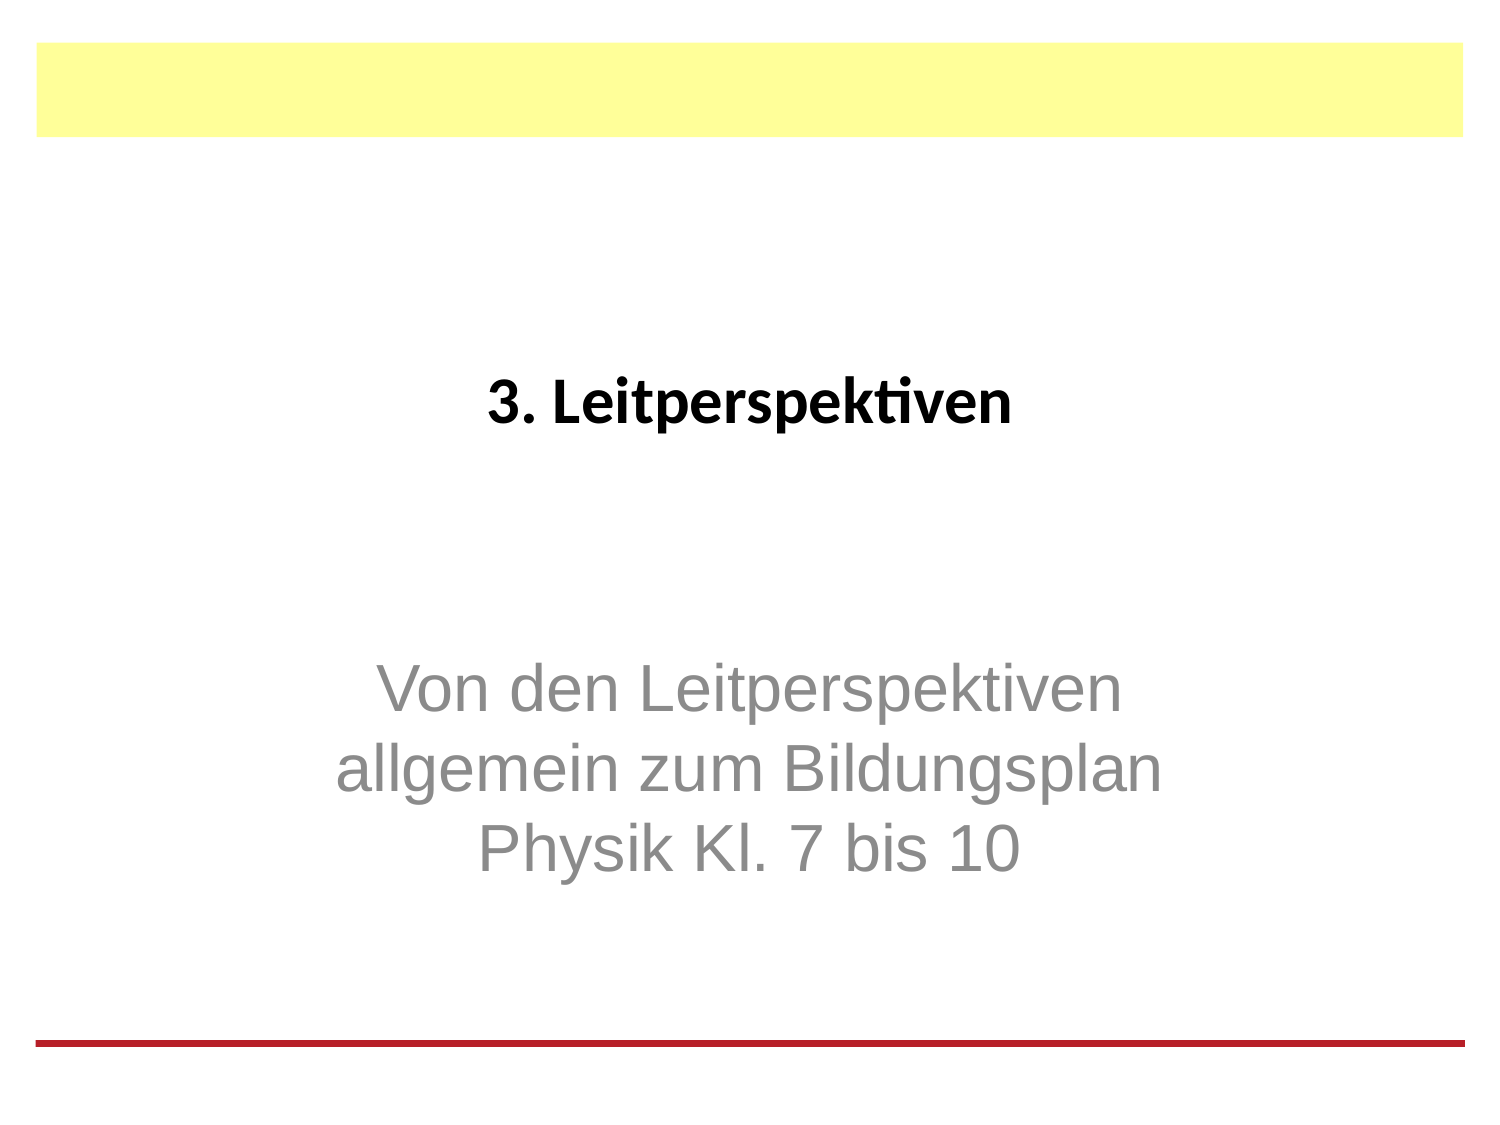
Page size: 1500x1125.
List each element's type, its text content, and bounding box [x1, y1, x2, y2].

subtitle Von den Leitperspektiven allgemein zum Bildungsplan Physik Kl. 7 bis 10 [225, 637, 1275, 925]
title 3. Leitperspektiven [112, 349, 1388, 591]
